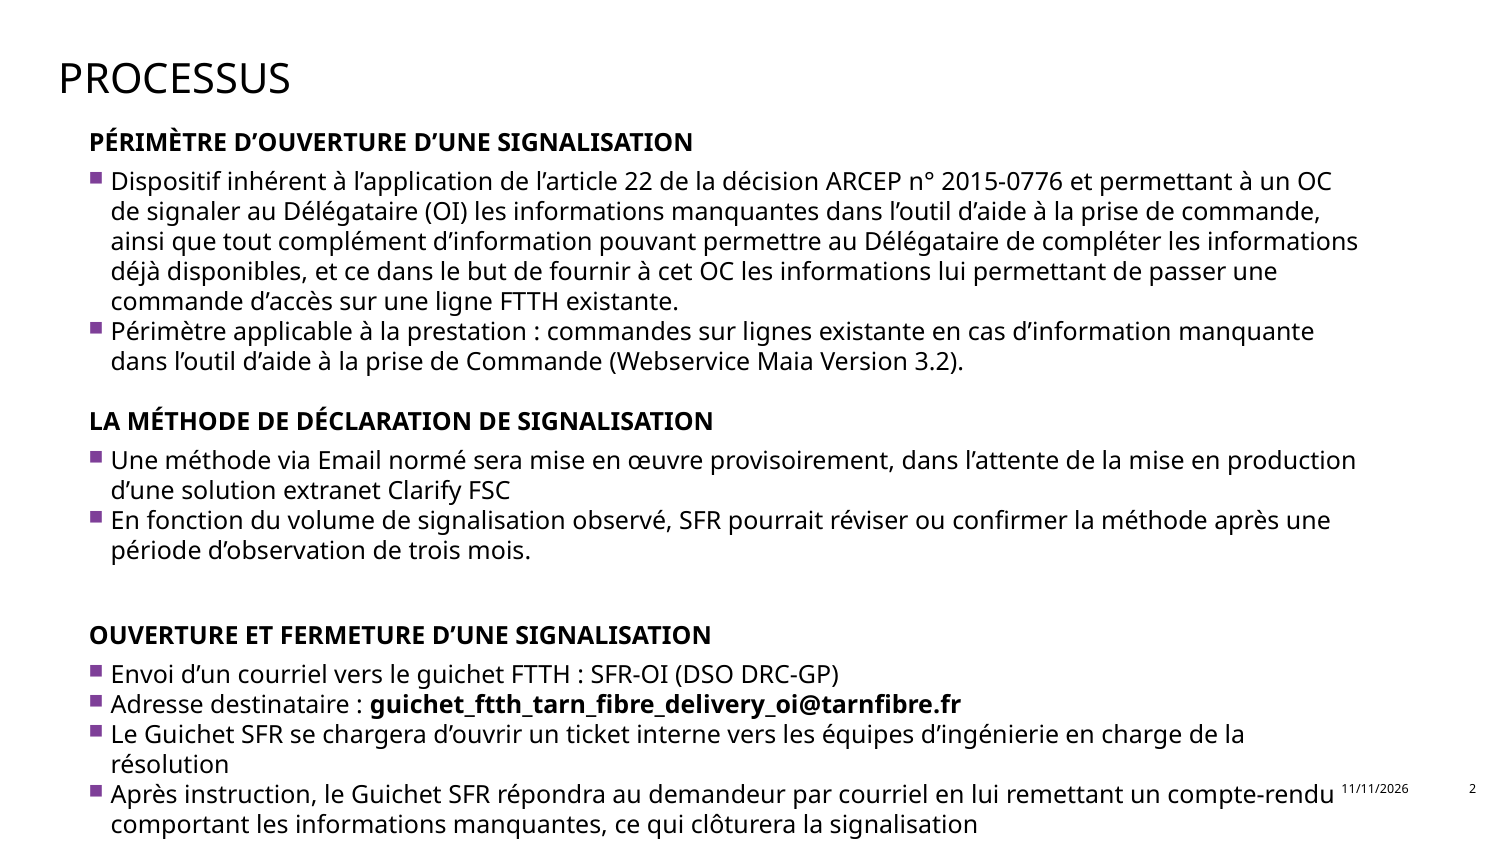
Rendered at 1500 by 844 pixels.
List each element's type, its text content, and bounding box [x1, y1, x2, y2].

list Périmètre d’ouverture d’une signalisation Dispositif inhérent à l’application de l’article 22 de la décision ARCEP n° 2015-0776 et permettant à un OC de signaler au Délégataire (OI) les informations manquantes dans l’outil d’aide à la prise de commande, ainsi que tout complément d’information pouvant permettre au Délégataire de compléter les informations déjà disponibles, et ce dans le but de fournir à cet OC les informations lui permettant de passer une commande d’accès sur une ligne FTTH existante. Périmètre applicable à la prestation : commandes sur lignes existante en cas d’information manquante dans l’outil d’aide à la prise de Commande (Webservice Maia Version 3.2). La méthode de déclaration de signalisation Une méthode via Email normé sera mise en œuvre provisoirement, dans l’attente de la mise en production d’une solution extranet Clarify FSC En fonction du volume de signalisation observé, SFR pourrait réviser ou confirmer la méthode après une période d’observation de trois mois. OUVERTURE ET FERMETURE d’une signalisation Envoi d’un courriel vers le guichet FTTH : SFR-OI (DSO DRC-GP) Adresse destinataire : guichet_ftth_tarn_fibre_delivery_oi@tarnfibre.fr Le Guichet SFR se chargera d’ouvrir un ticket interne vers les équipes d’ingénierie en charge de la résolution Après instruction, le Guichet SFR répondra au demandeur par courriel en lui remettant un compte-rendu comportant les informations manquantes, ce qui clôturera la signalisation [88, 126, 1365, 650]
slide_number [1305, 775, 1415, 835]
title PROCESSUS [53, 32, 1329, 128]
slide_number 2 [1423, 775, 1483, 836]
